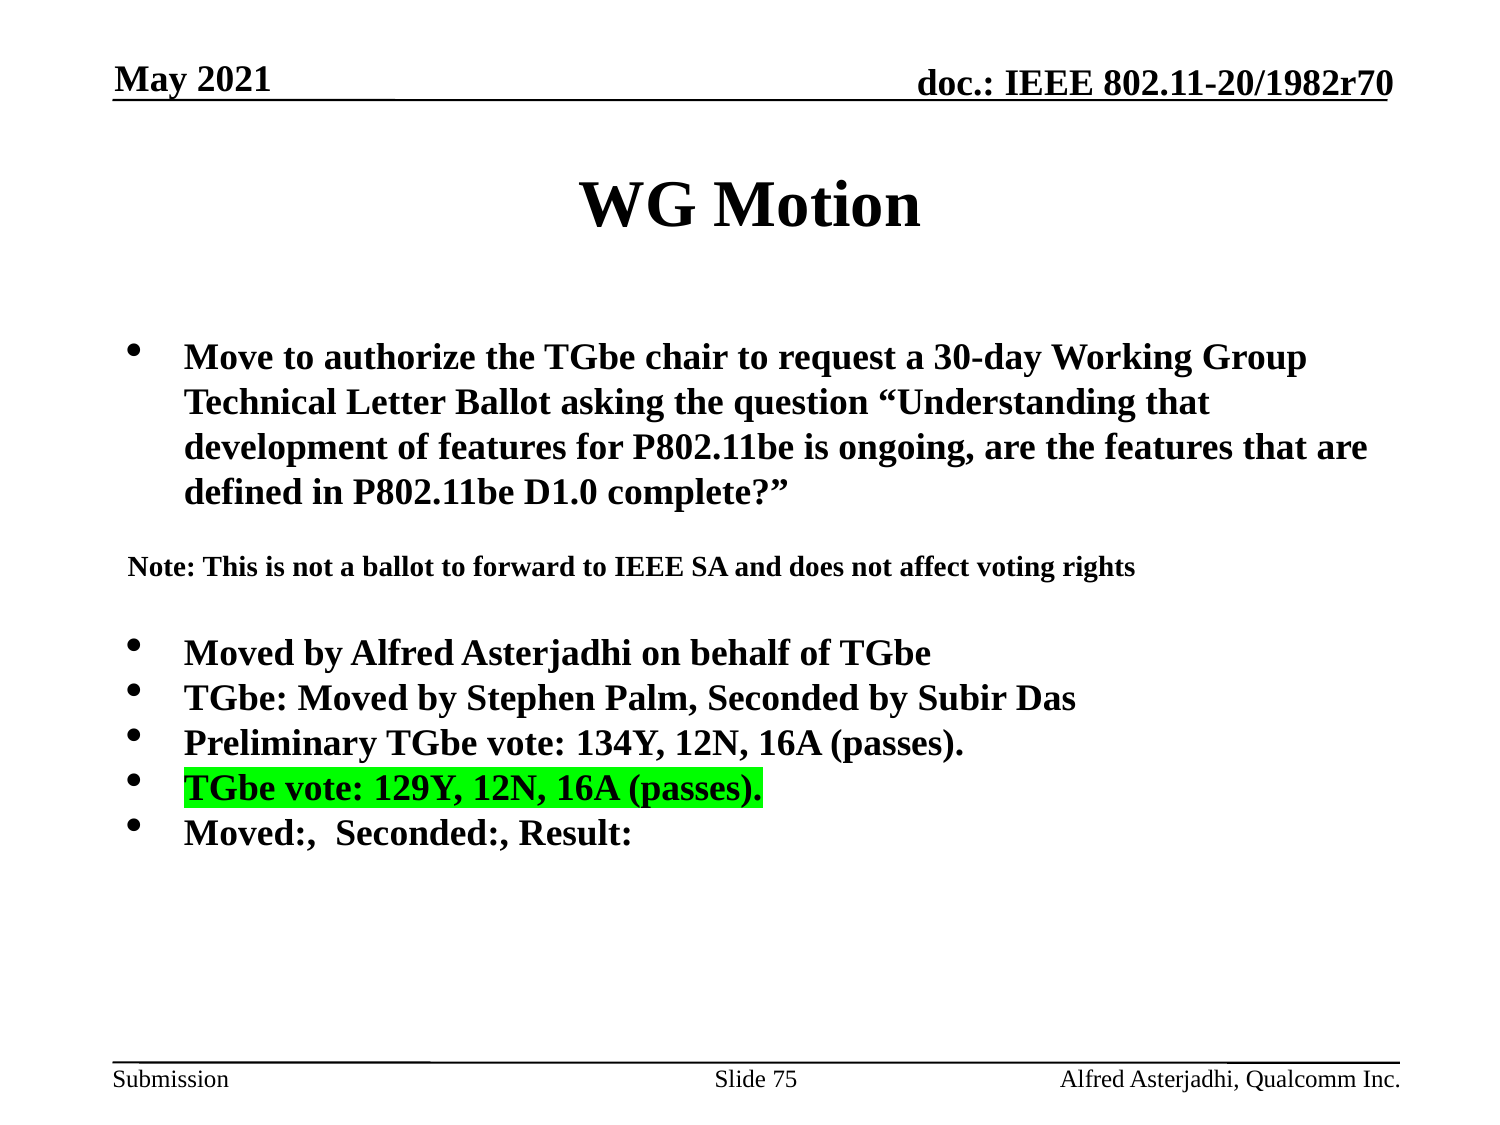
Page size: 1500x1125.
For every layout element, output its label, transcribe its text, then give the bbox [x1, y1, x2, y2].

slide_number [114, 54, 423, 100]
slide_number Slide 75 [712, 1061, 800, 1123]
footer Alfred Asterjadhi, Qualcomm Inc. [878, 1061, 1402, 1093]
title WG Motion [112, 112, 1388, 288]
list Move to authorize the TGbe chair to request a 30-day Working Group Technical Letter Ballot asking the question “Understanding that development of features for P802.11be is ongoing, are the features that are defined in P802.11be D1.0 complete?” Note: This is not a ballot to forward to IEEE SA and does not affect voting rights Moved by Alfred Asterjadhi on behalf of TGbe TGbe: Moved by Stephen Palm, Seconded by Subir Das Preliminary TGbe vote: 134Y, 12N, 16A (passes). TGbe vote: 129Y, 12N, 16A (passes). Moved:, Seconded:, Result: [112, 324, 1388, 1000]
